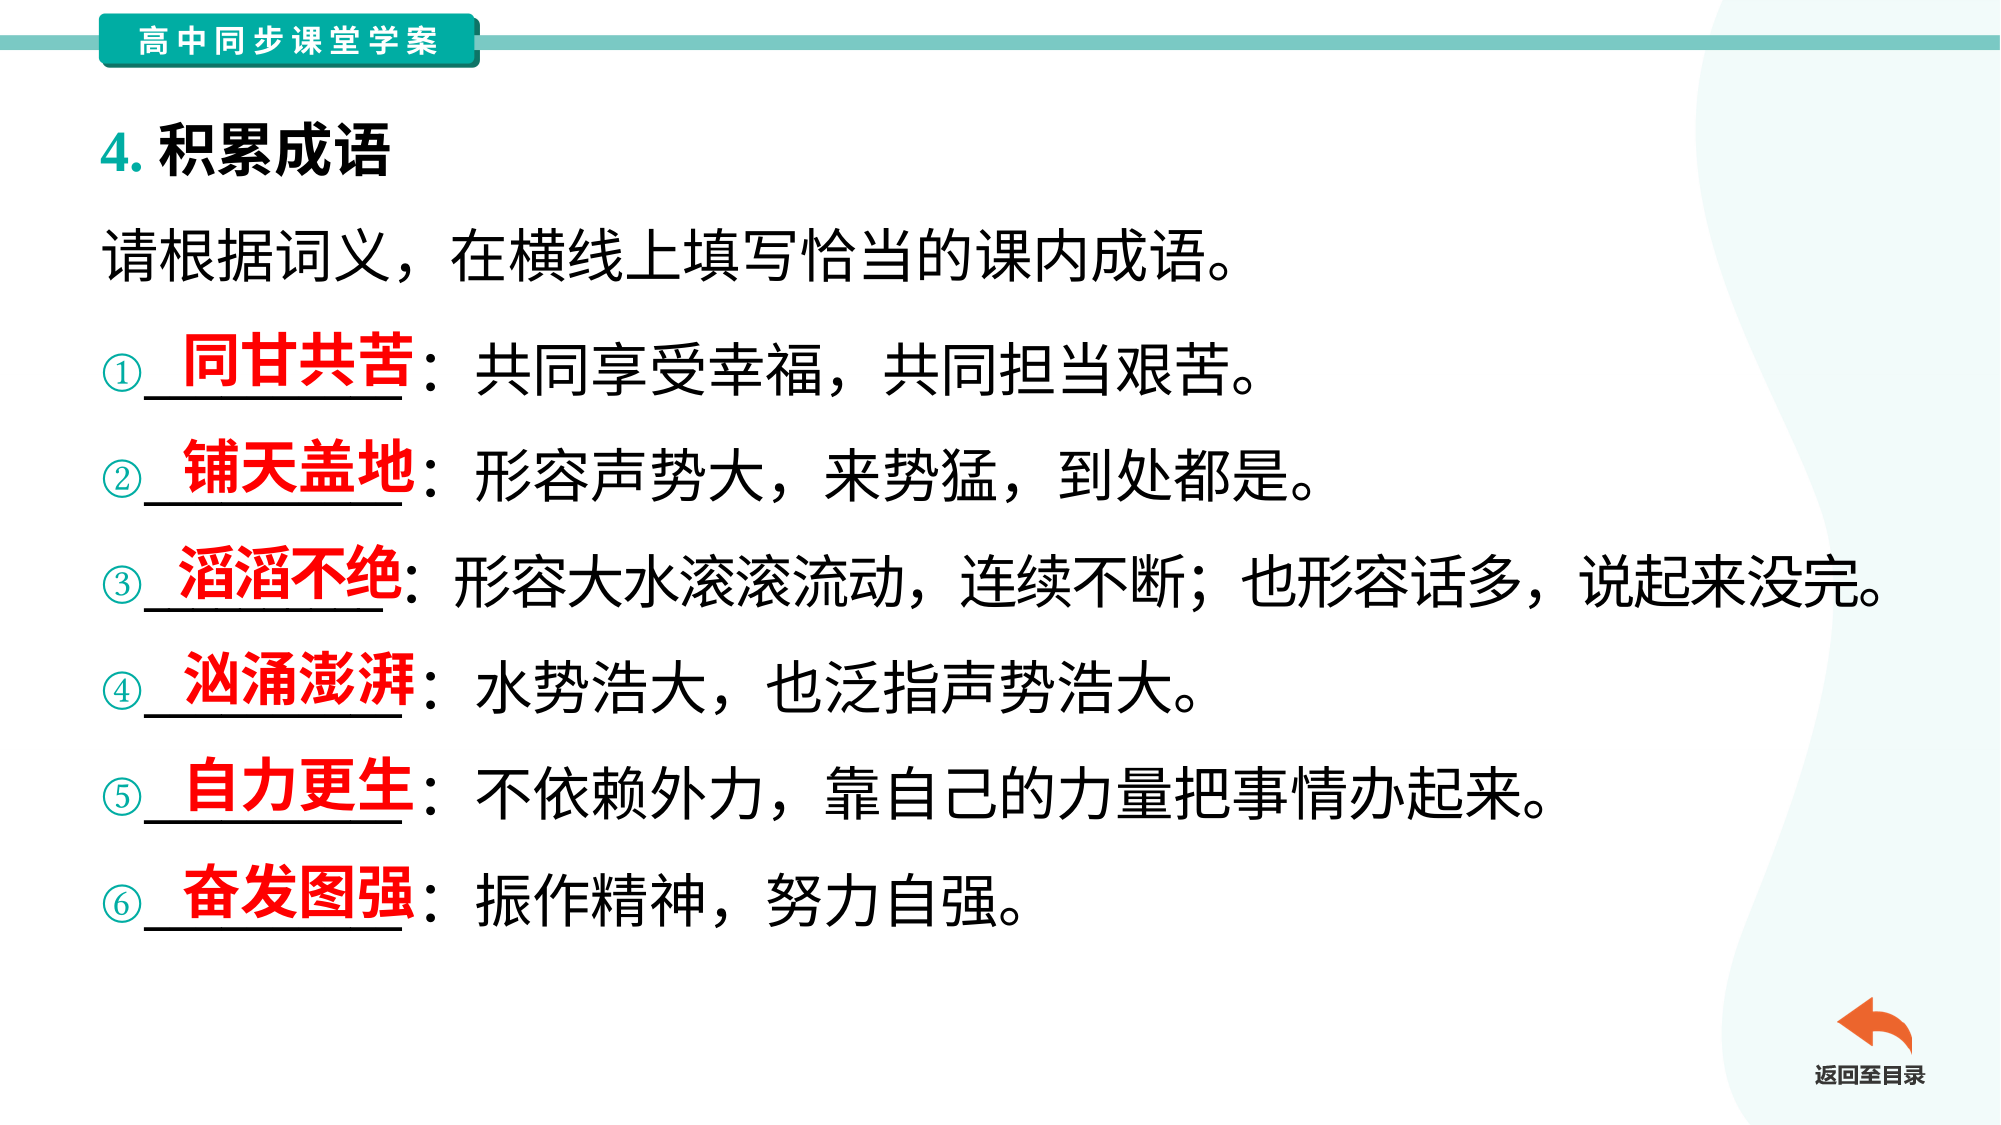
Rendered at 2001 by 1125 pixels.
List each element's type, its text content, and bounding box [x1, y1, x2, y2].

text_box 自力更生 [160, 716, 438, 819]
text_box 同甘共苦 [160, 291, 438, 394]
text_box ①__________：共同享受幸福，共同担当艰苦。 ②__________：形容声势大，来势猛，到处都是。 ③__________：形容大水滚滚流动，连续不断；也形容话多，说起来没完。 ④__________：水势浩大，也泛指声势浩大。 ⑤__________：不依赖外力，靠自己的力量把事情办起来。 ⑥__________：振作精神，努力自强。 [100, 296, 1899, 934]
text_box 汹涌澎湃 [160, 610, 438, 713]
text_box 滔滔不绝 [157, 503, 424, 606]
text_box 奋发图强 [160, 822, 438, 925]
picture [0, 0, 2000, 1125]
text_box 4.积累成语 请根据词义，在横线上填写恰当的课内成语。 [100, 76, 1899, 290]
text_box 铺天盖地 [160, 397, 438, 500]
